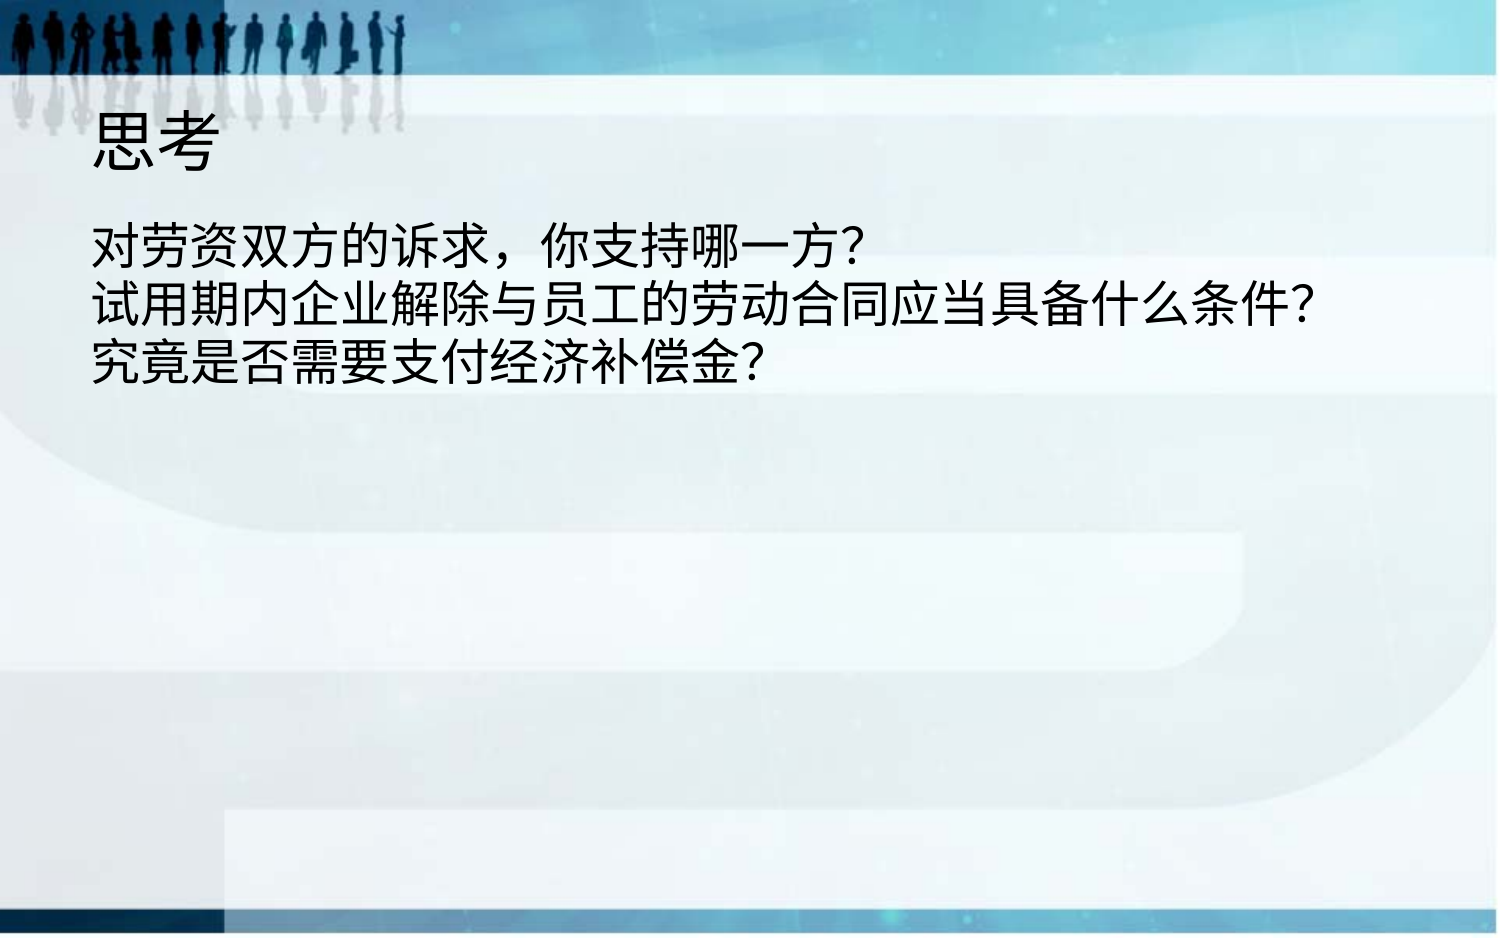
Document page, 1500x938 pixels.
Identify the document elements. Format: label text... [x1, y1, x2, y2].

list 对劳资双方的诉求，你支持哪一方？ 试用期内企业解除与员工的劳动合同应当具备什么条件？ 究竟是否需要支付经济补偿金？ [74, 218, 1426, 838]
title 思考 [74, 70, 1426, 210]
picture [0, 0, 1500, 938]
